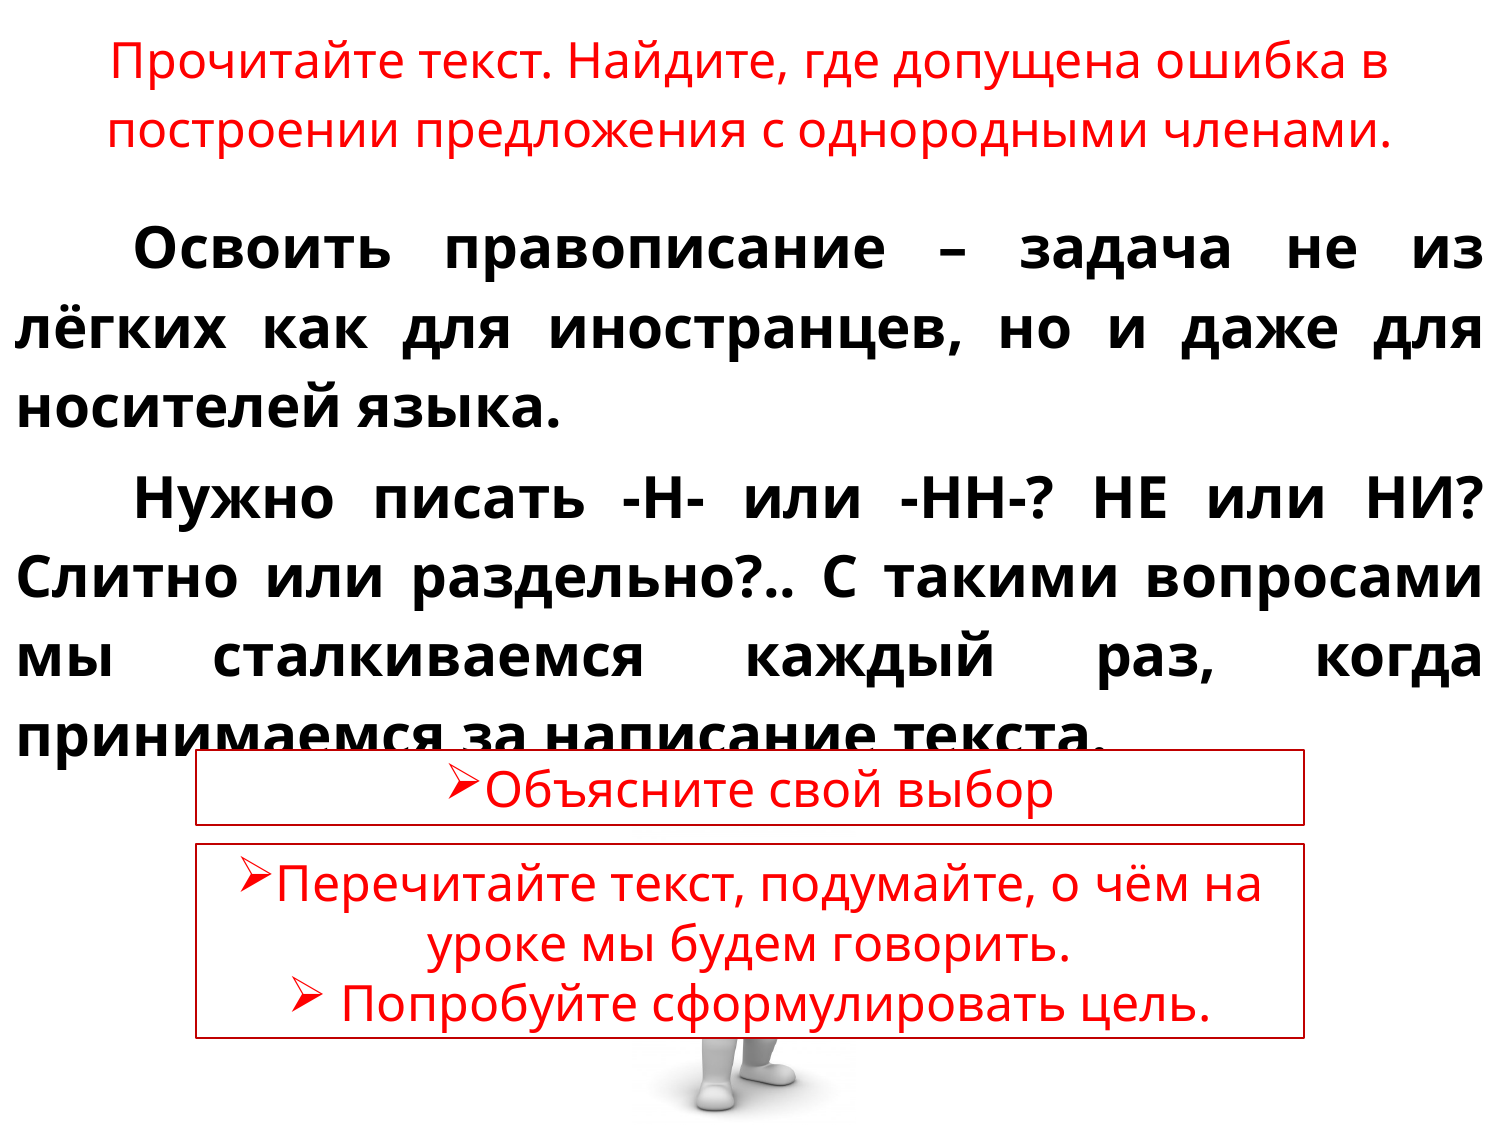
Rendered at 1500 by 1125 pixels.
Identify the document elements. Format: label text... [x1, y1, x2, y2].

picture [632, 820, 856, 1125]
text_box Перечитайте текст, подумайте, о чём на уроке мы будем говорить. Попробуйте сформулировать цель. [196, 843, 627, 1039]
text_box Перечитайте текст, подумайте, о чём на уроке мы будем говорить. Попробуйте сформулировать цель. [860, 843, 1304, 1039]
title Прочитайте текст. Найдите, где допущена ошибка в построении предложения с однородными членами. [0, 0, 1500, 188]
text_box Объясните свой выбор [196, 749, 1304, 825]
list Освоить правописание – задача не из лёгких как для иностранцев, но и даже для носителей языка. Нужно писать -Н- или -НН-? НЕ или НИ? Слитно или раздельно?.. С такими вопросами мы сталкиваемся каждый раз, когда принимаемся за написание текста. [0, 199, 1500, 1020]
